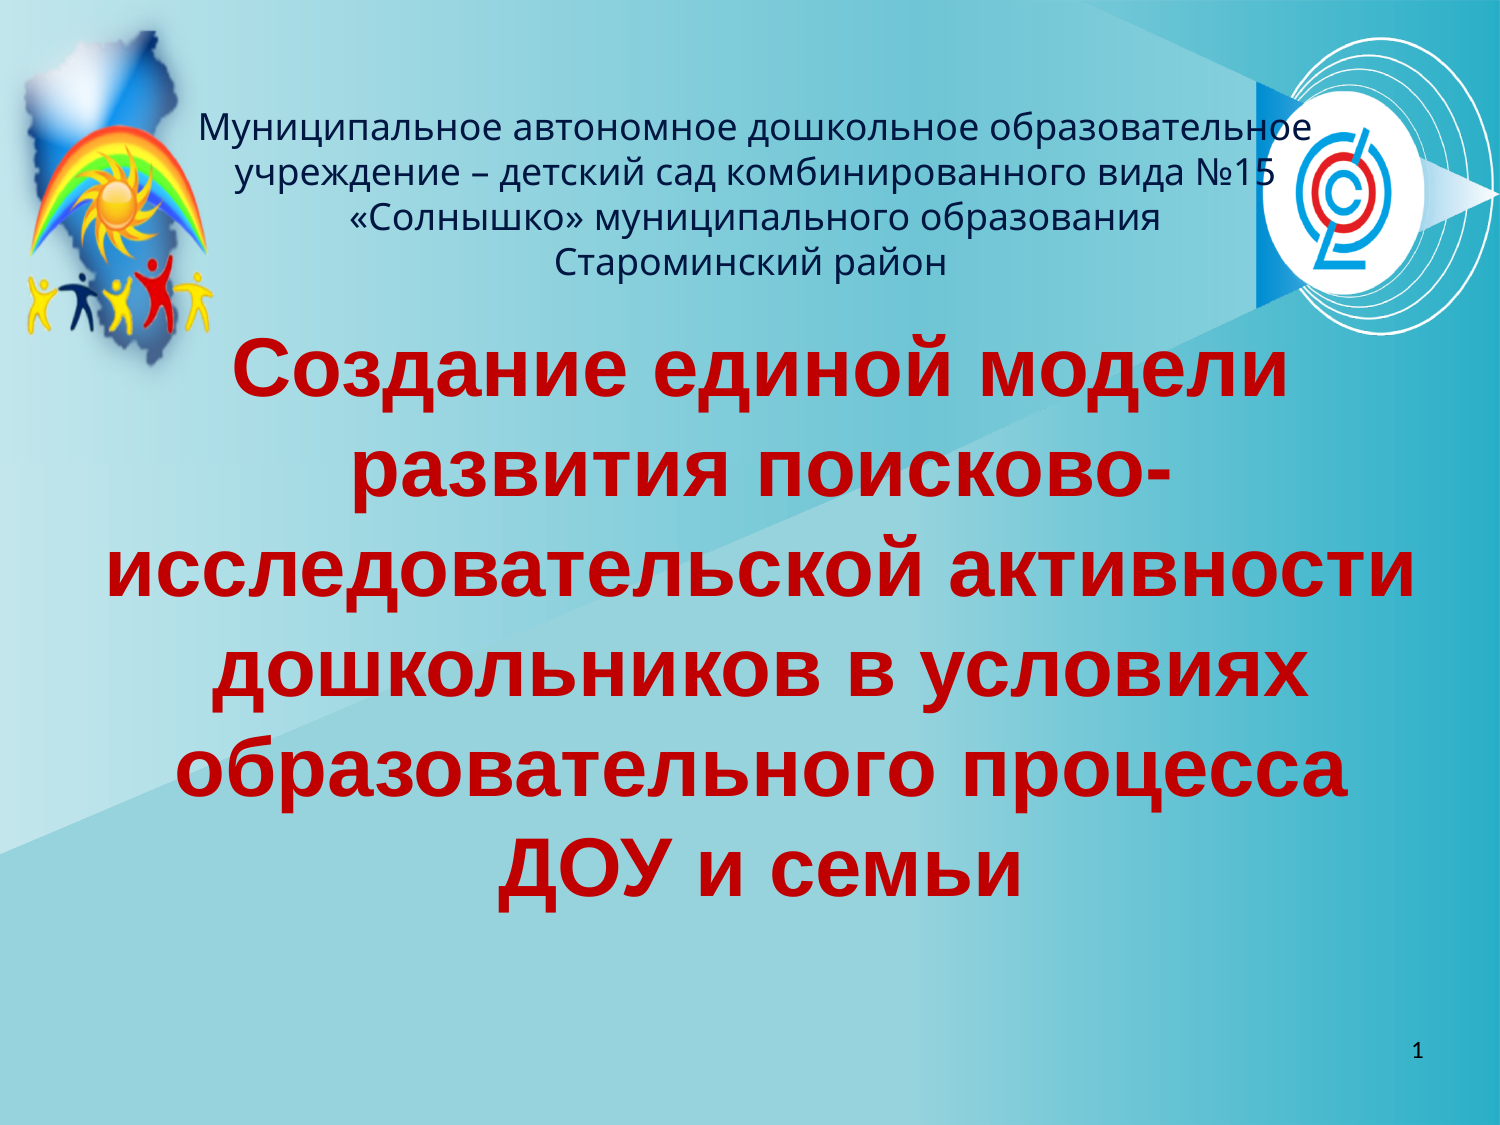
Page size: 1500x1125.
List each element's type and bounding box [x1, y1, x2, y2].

text_box [0, 0, 1500, 1125]
